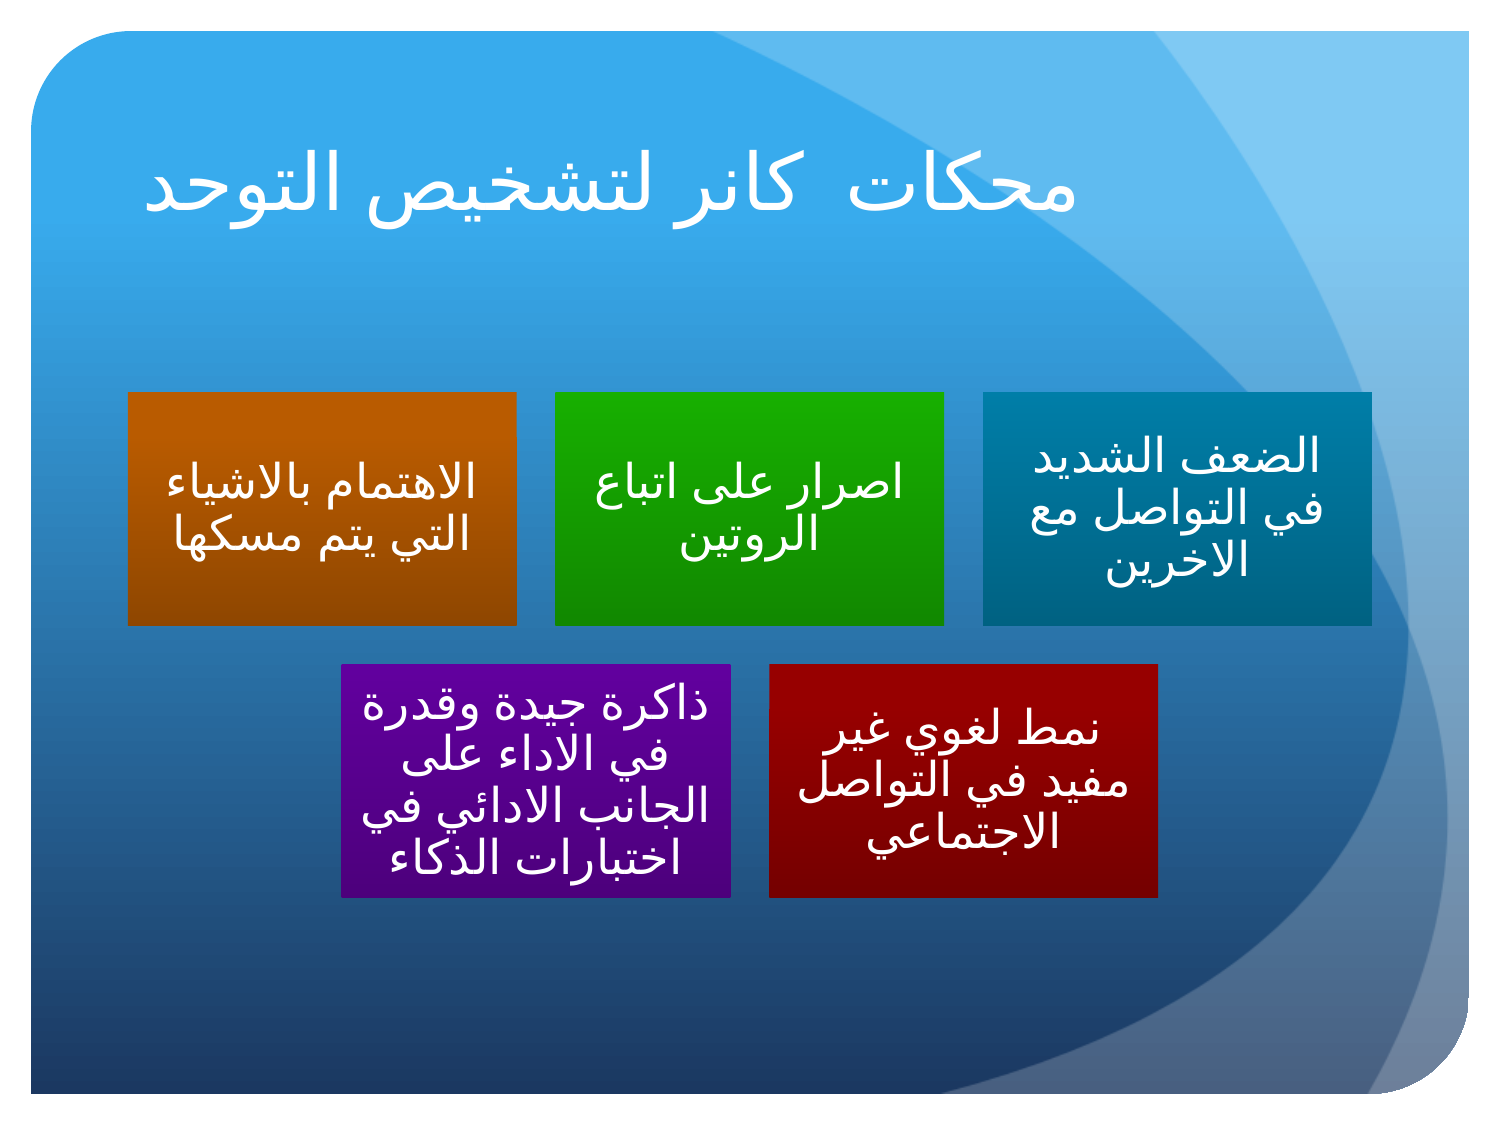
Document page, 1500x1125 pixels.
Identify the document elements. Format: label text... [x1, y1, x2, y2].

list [127, 299, 1373, 991]
picture [24, 30, 1473, 1094]
title محكات كانر لتشخيص التوحد [127, 62, 1372, 234]
